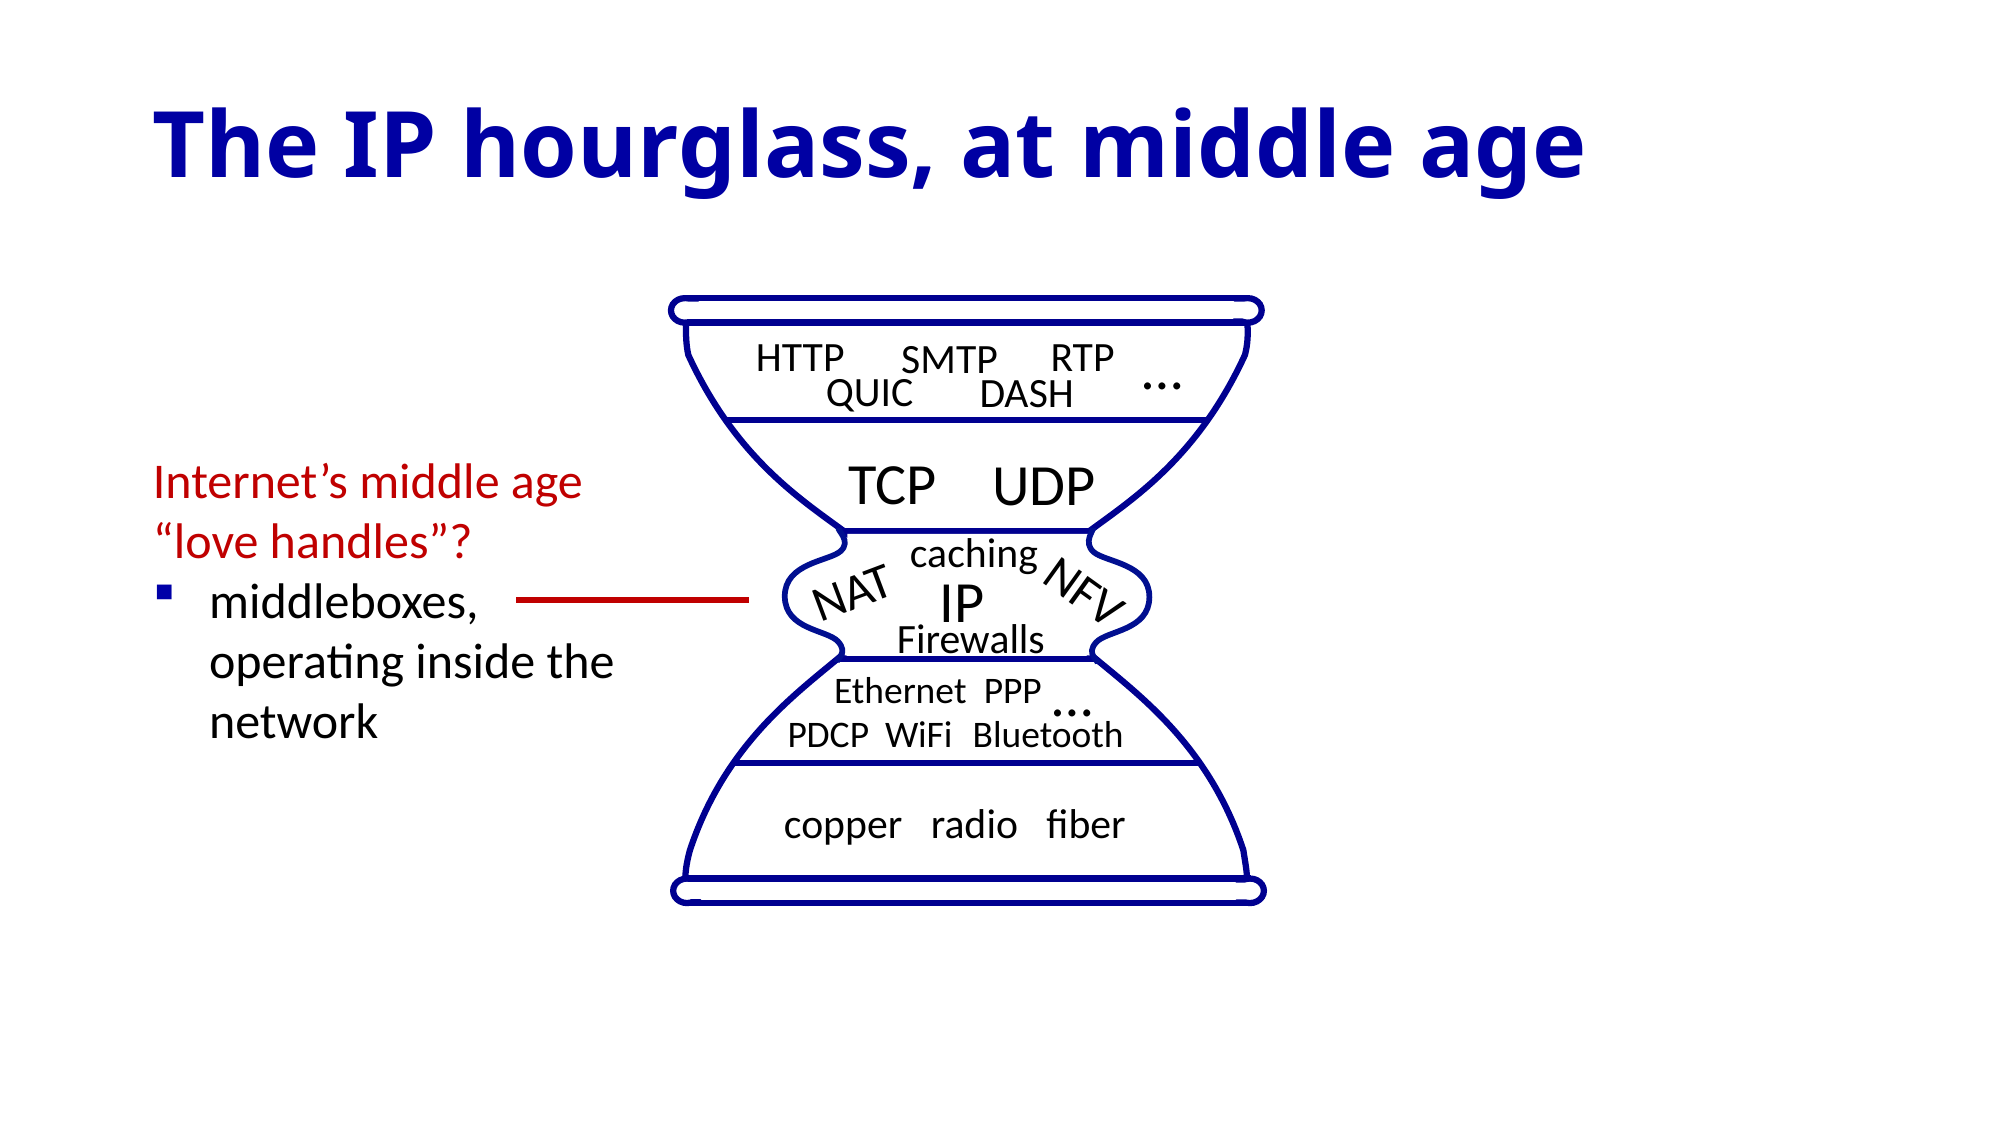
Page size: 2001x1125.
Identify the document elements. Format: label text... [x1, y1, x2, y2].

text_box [671, 296, 1264, 903]
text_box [795, 518, 1144, 671]
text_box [138, 441, 749, 760]
title The IP hourglass, at middle age [137, 74, 1863, 221]
